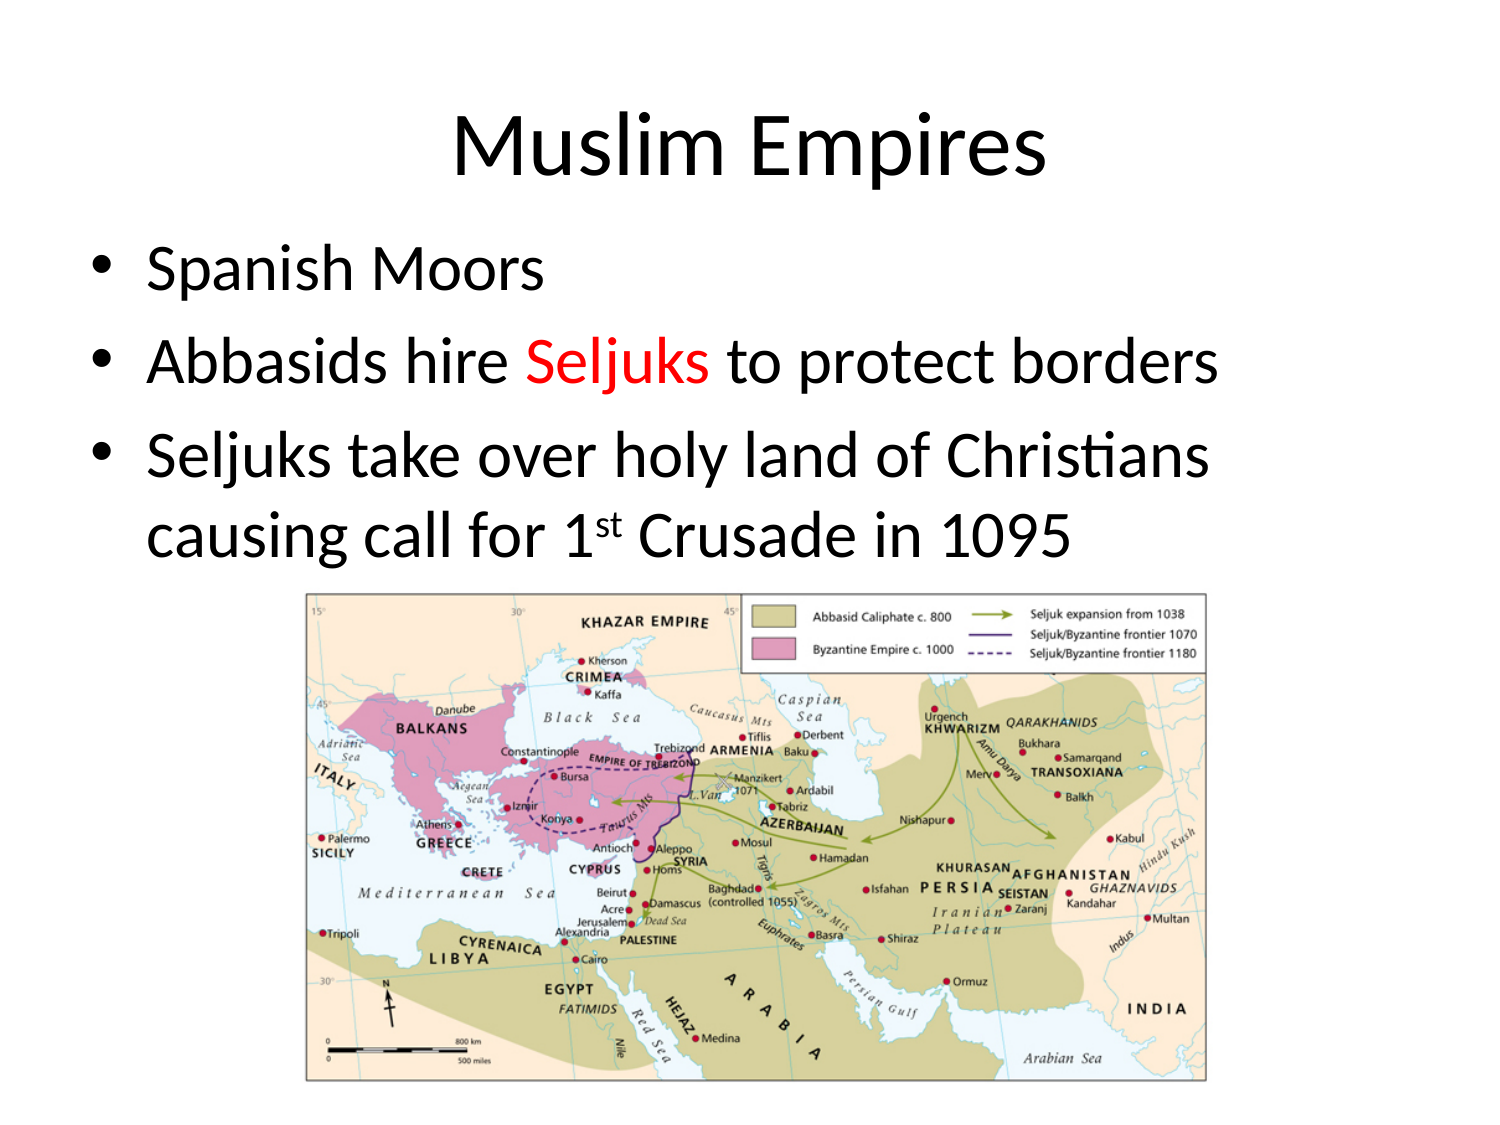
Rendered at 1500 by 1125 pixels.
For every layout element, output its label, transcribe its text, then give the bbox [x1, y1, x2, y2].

list Spanish Moors Abbasids hire Seljuks to protect borders Seljuks take over holy land of Christians causing call for 1st Crusade in 1095 [75, 216, 1425, 959]
picture [299, 587, 1213, 1088]
title Muslim Empires [75, 45, 1425, 216]
